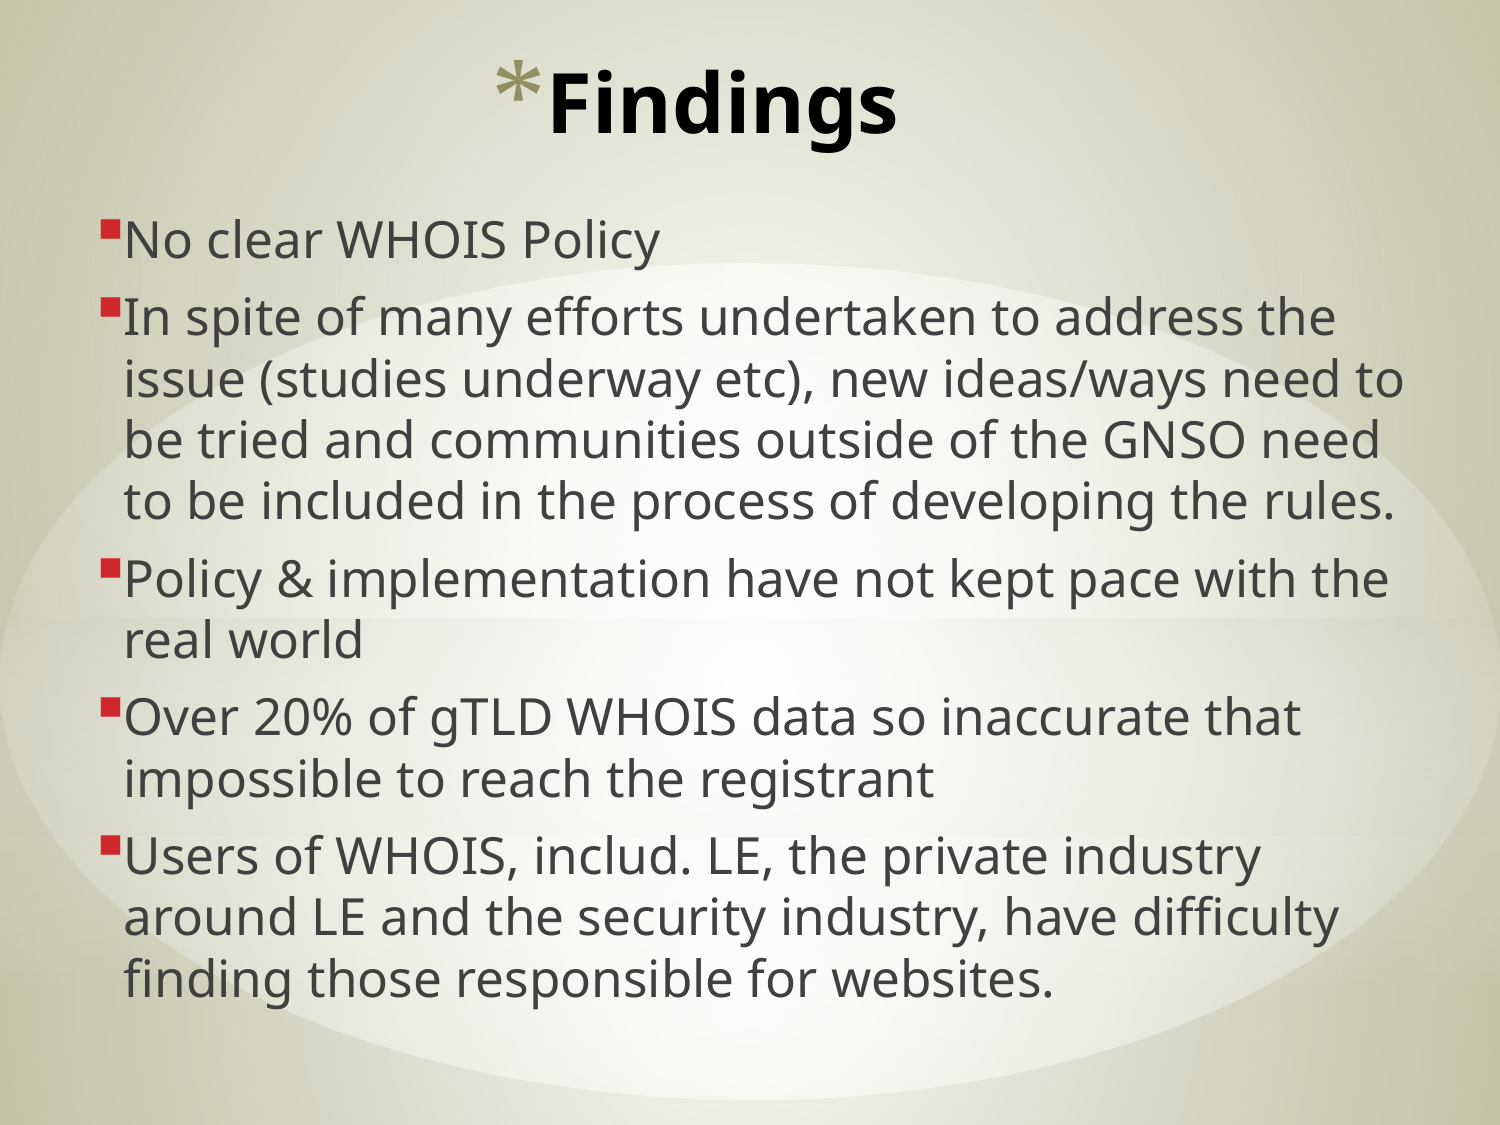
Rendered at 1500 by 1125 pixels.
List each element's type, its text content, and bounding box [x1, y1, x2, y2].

title Findings [162, 43, 1231, 199]
list No clear WHOIS Policy In spite of many efforts undertaken to address the issue (studies underway etc), new ideas/ways need to be tried and communities outside of the GNSO need to be included in the process of developing the rules. Policy & implementation have not kept pace with the real world Over 20% of gTLD WHOIS data so inaccurate that impossible to reach the registrant Users of WHOIS, includ. LE, the private industry around LE and the security industry, have difficulty finding those responsible for websites. [73, 199, 1442, 1070]
